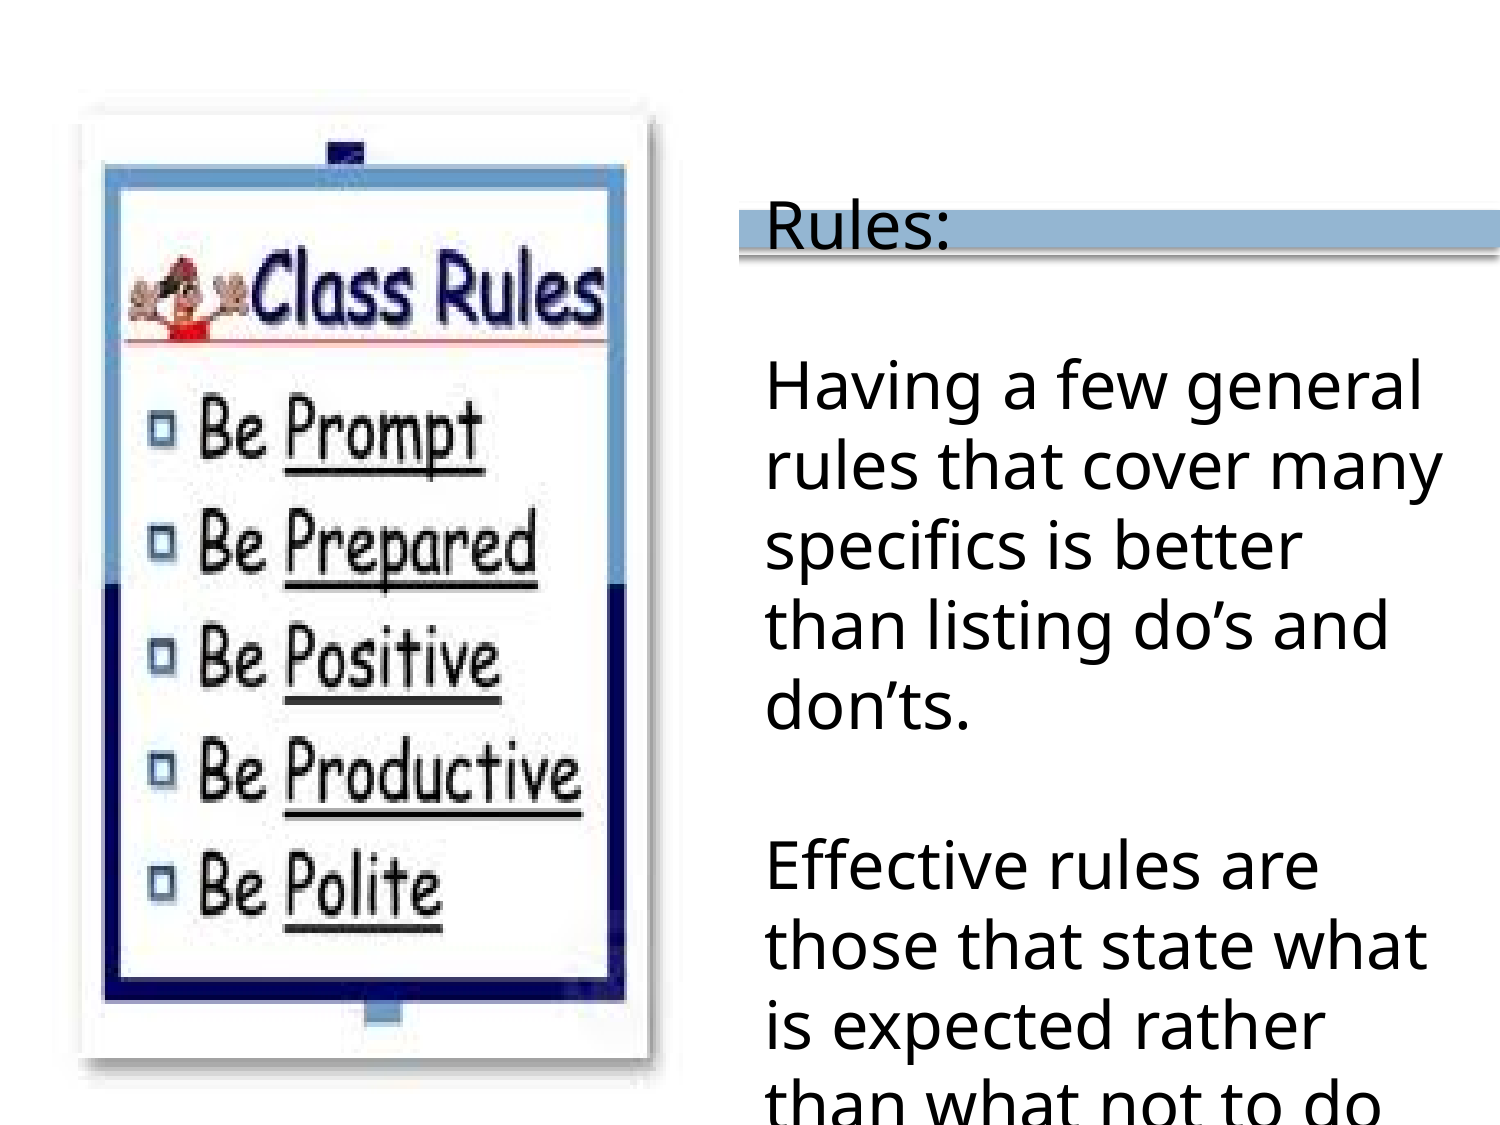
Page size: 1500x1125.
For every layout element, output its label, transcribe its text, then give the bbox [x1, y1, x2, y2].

picture [0, 89, 739, 1095]
text_box Rules: Having a few general rules that cover many specifics is better than listing do’s and don’ts. Effective rules are those that state what is expected rather than what not to do [750, 175, 1471, 1125]
